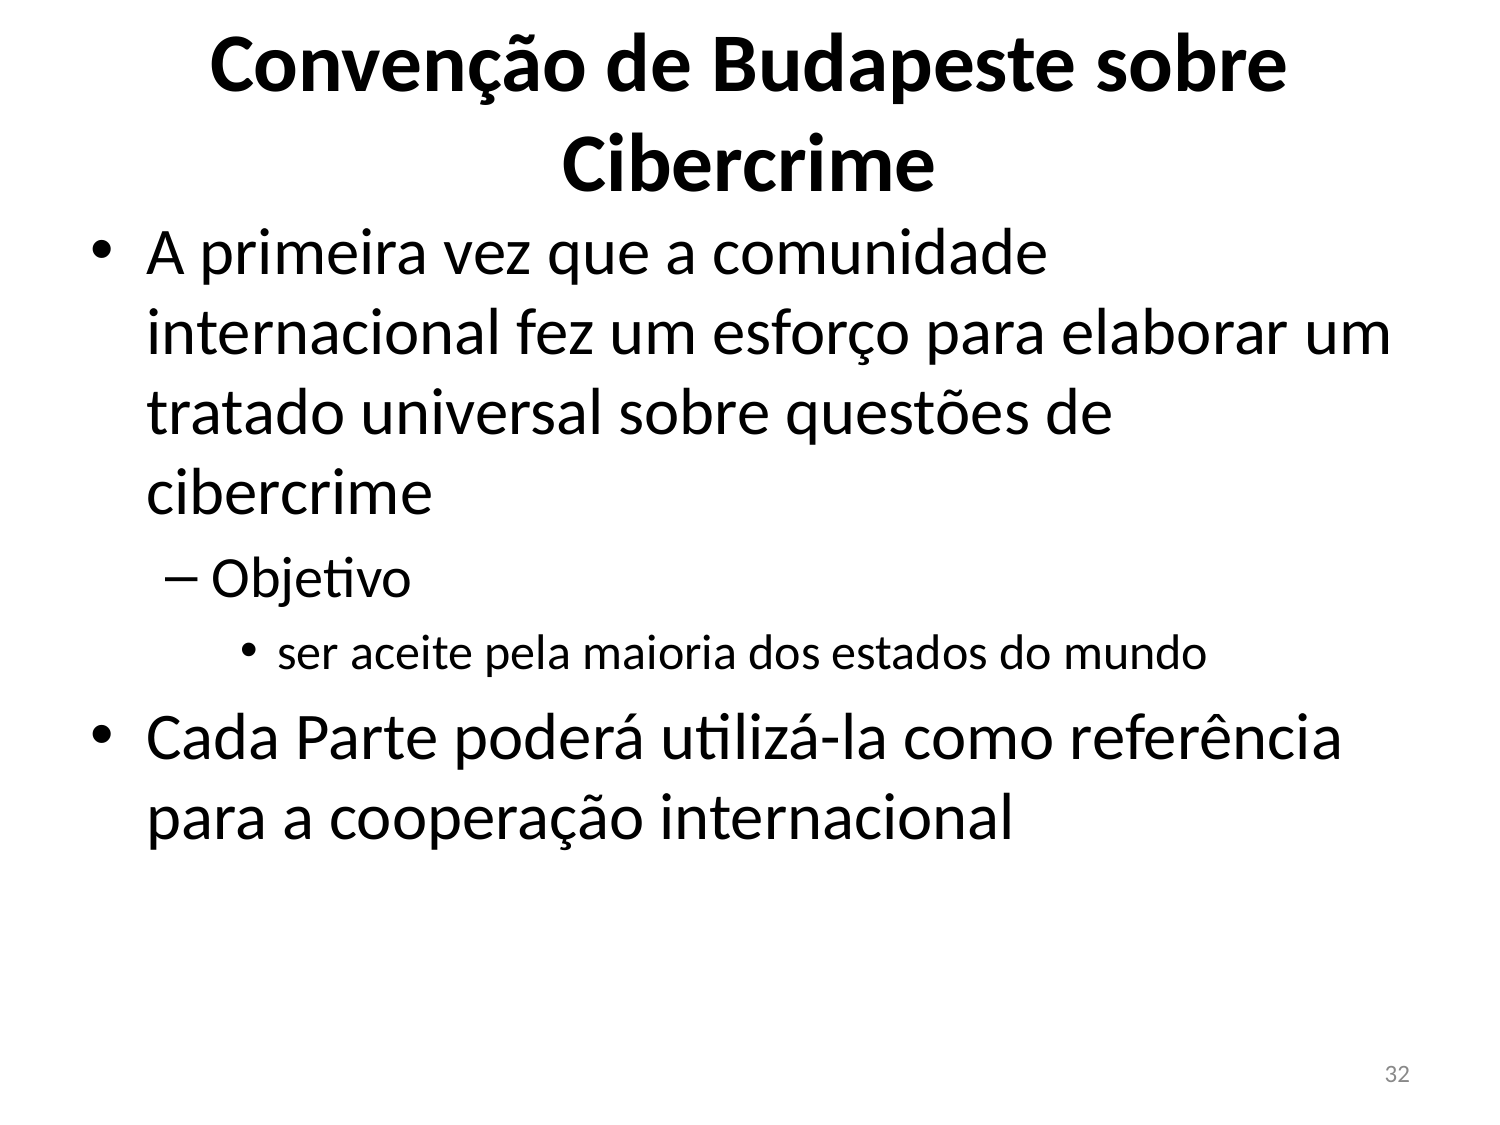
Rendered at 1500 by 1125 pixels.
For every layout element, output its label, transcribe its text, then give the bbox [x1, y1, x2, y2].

title Convenção de Budapeste sobre Cibercrime [75, 45, 1425, 172]
list A primeira vez que a comunidade internacional fez um esforço para elaborar um tratado universal sobre questões de cibercrime Objetivo ser aceite pela maioria dos estados do mundo Cada Parte poderá utilizá-la como referência para a cooperação internacional [75, 200, 1425, 1096]
slide_number 32 [1074, 1042, 1425, 1103]
